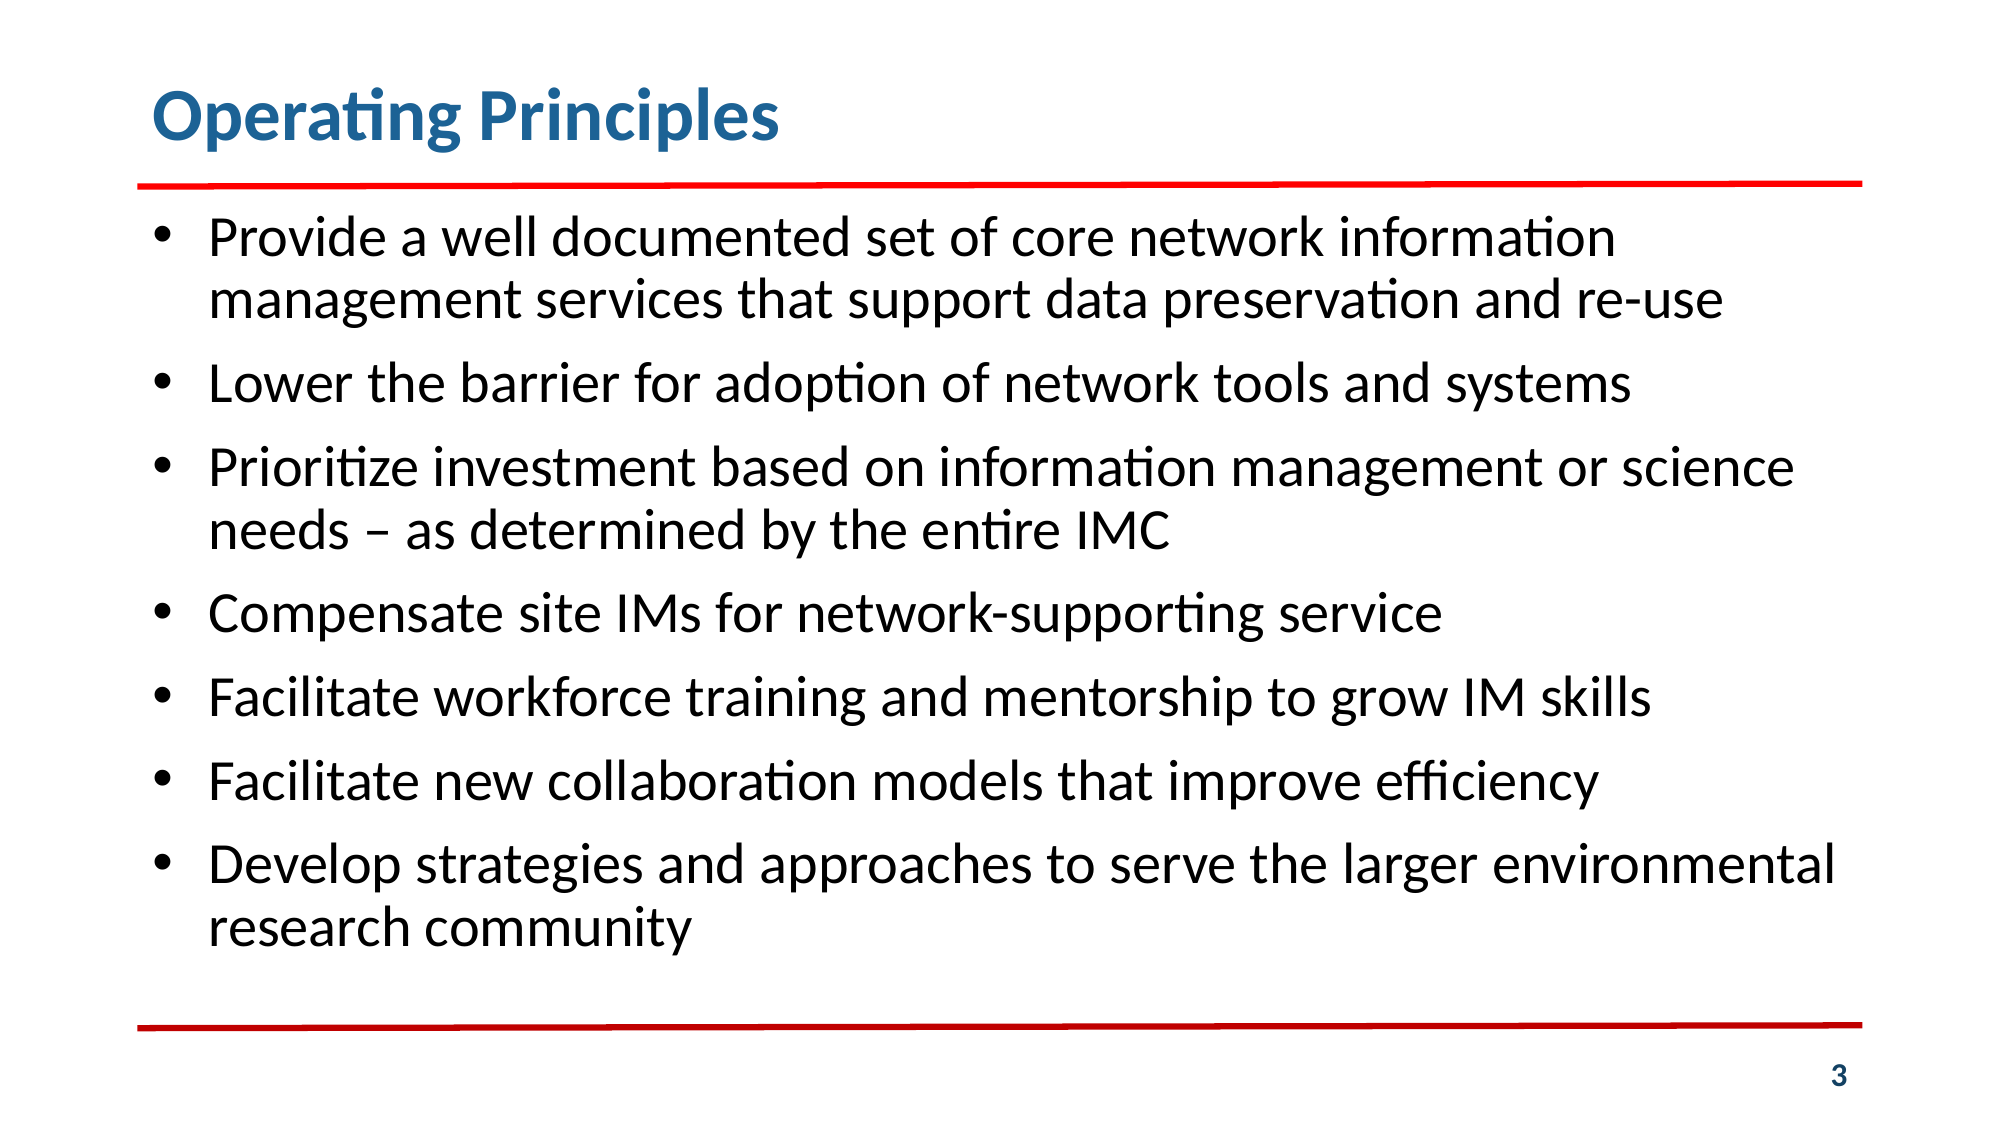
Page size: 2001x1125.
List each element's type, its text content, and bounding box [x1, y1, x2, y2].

slide_number 3 [1412, 1042, 1863, 1103]
list Provide a well documented set of core network information management services that support data preservation and re-use Lower the barrier for adoption of network tools and systems Prioritize investment based on information management or science needs – as determined by the entire IMC Compensate site IMs for network-supporting service Facilitate workforce training and mentorship to grow IM skills Facilitate new collaboration models that improve efficiency Develop strategies and approaches to serve the larger environmental research community [137, 198, 1863, 1014]
title Operating Principles [137, 59, 1863, 172]
